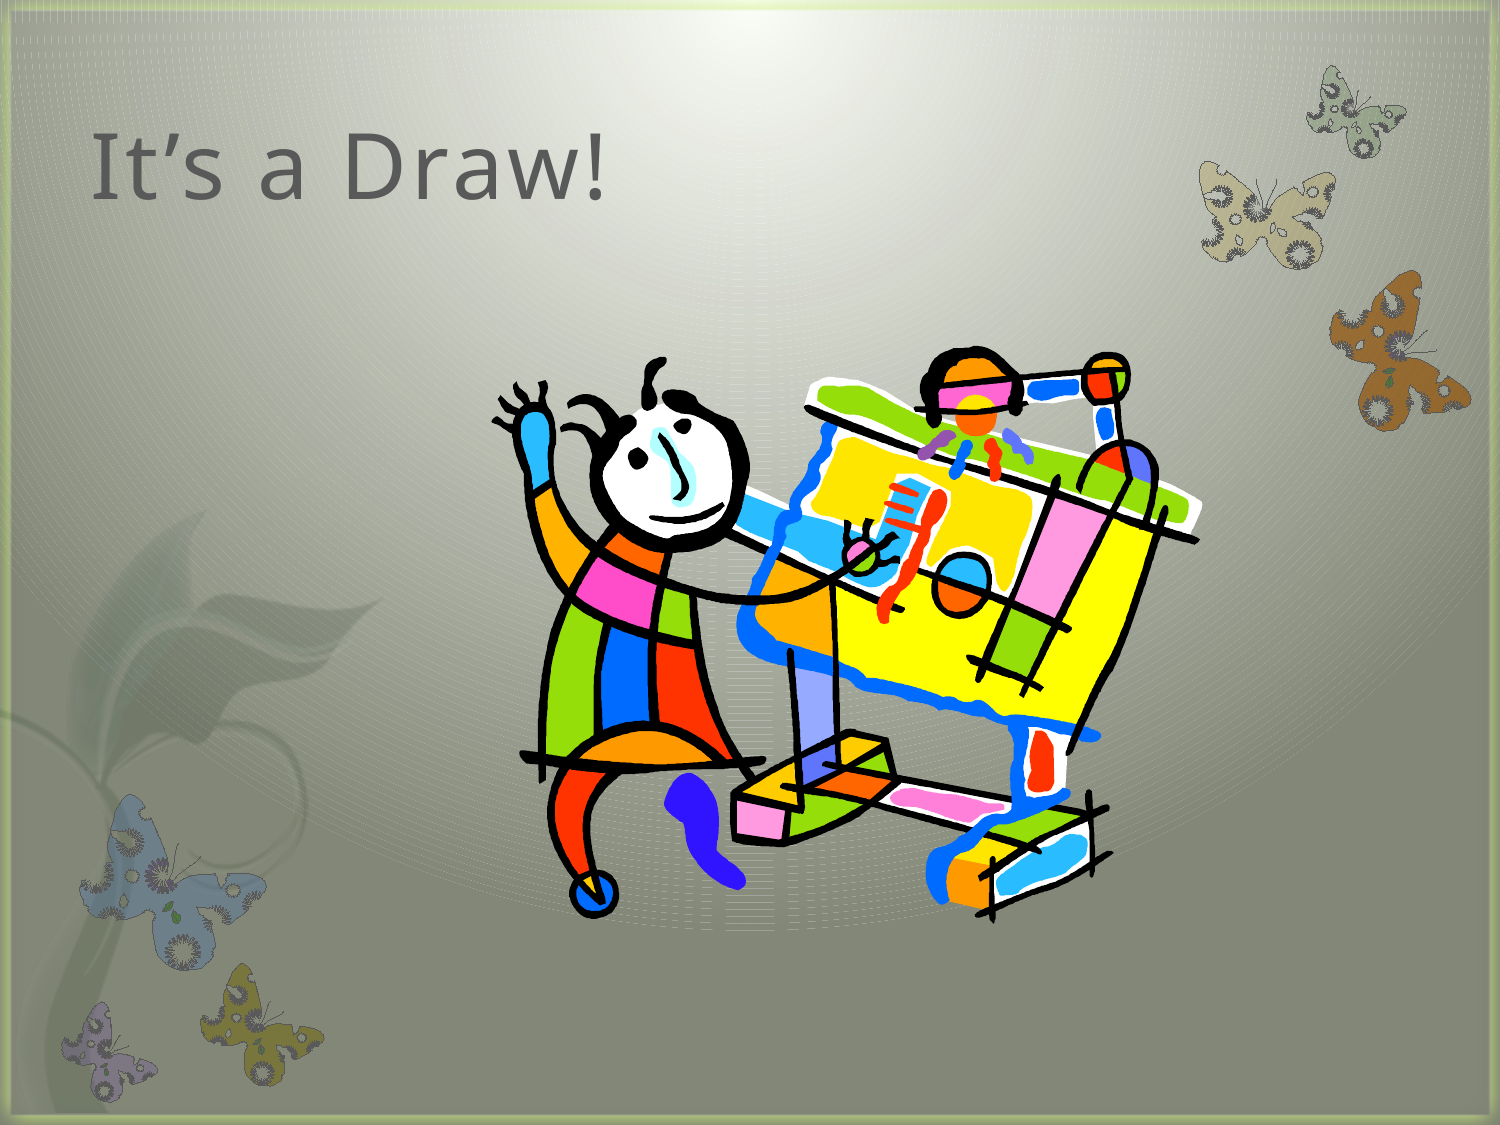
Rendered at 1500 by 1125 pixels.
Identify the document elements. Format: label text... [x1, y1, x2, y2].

title It’s a Draw! [75, 24, 1200, 300]
picture [0, 474, 402, 1113]
picture [491, 337, 1212, 933]
